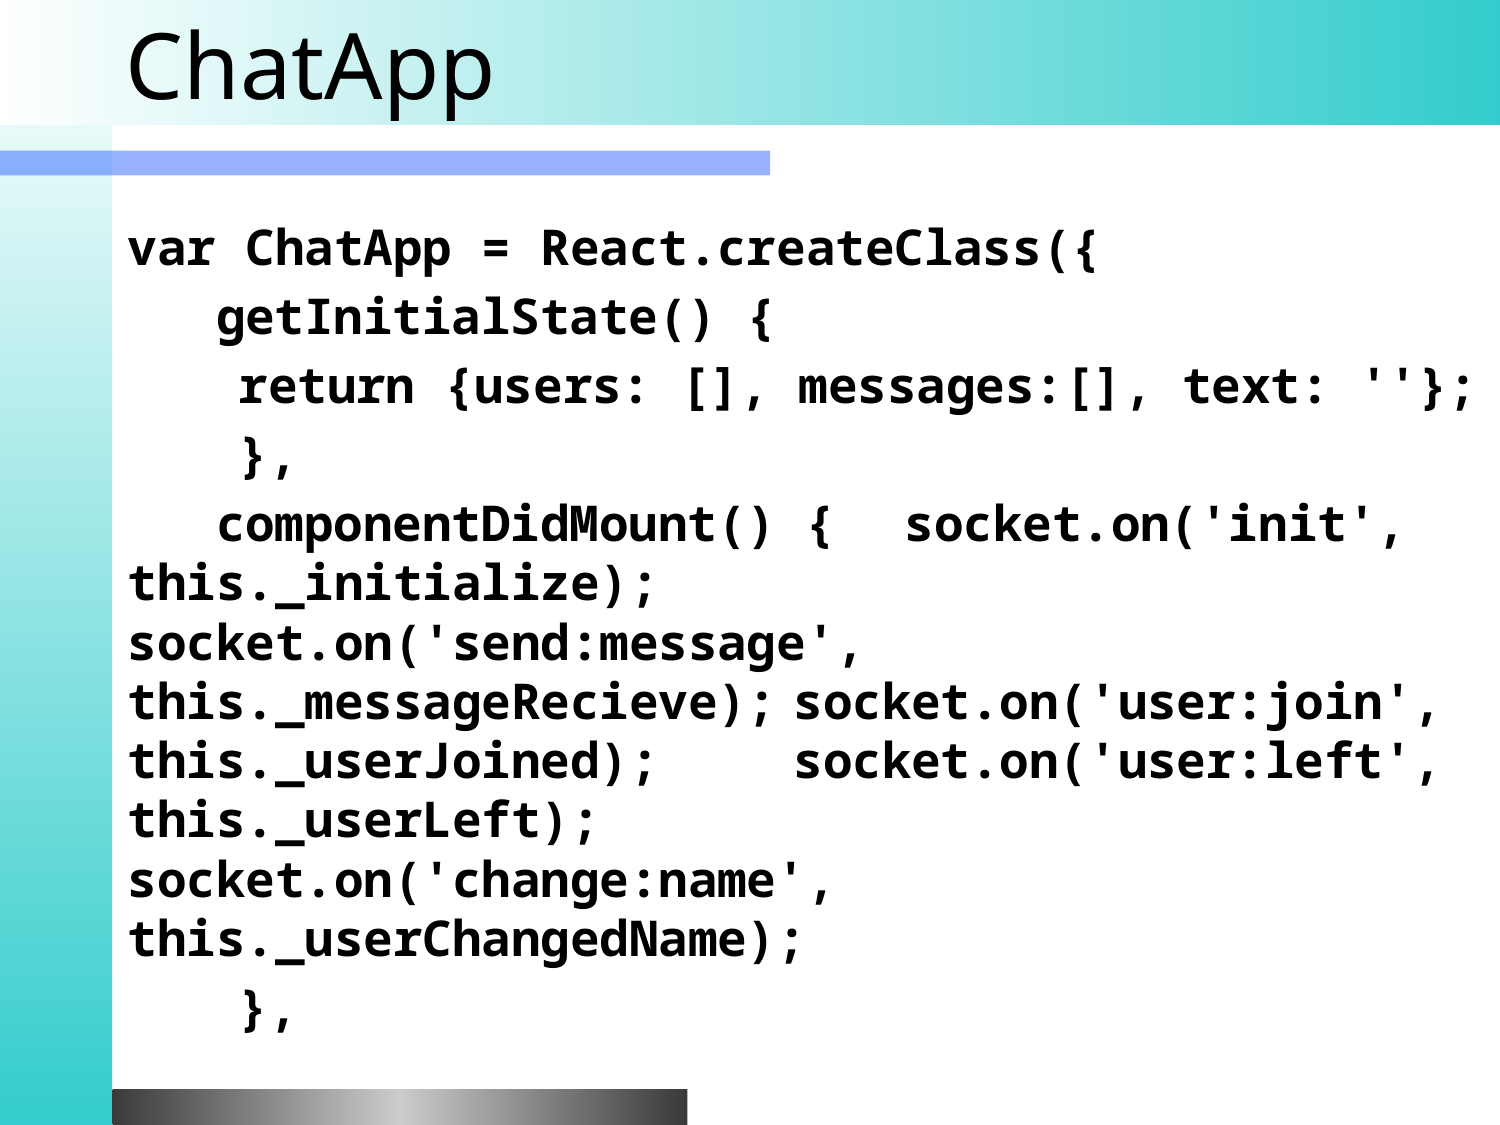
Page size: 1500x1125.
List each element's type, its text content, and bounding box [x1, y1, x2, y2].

list var ChatApp = React.createClass({ getInitialState() { return {users: [], messages:[], text: ''}; }, componentDidMount() { socket.on('init', this._initialize); socket.on('send:message', this._messageRecieve); socket.on('user:join', this._userJoined); socket.on('user:left', this._userLeft); socket.on('change:name', this._userChangedName); }, [112, 208, 1500, 1072]
title ChatApp [110, 0, 1388, 127]
